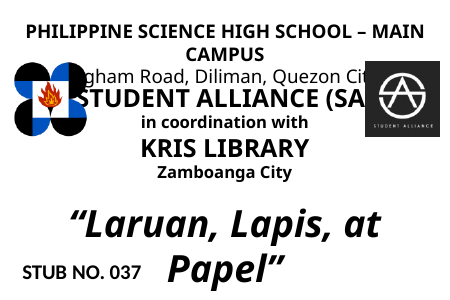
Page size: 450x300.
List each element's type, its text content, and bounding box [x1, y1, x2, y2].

text_box STUB NO. 037 [7, 251, 213, 292]
text_box PHILIPPINE SCIENCE HIGH SCHOOL – MAIN CAMPUS Agham Road, Diliman, Quezon City [0, 12, 450, 74]
text_box “Laruan, Lapis, at Papel” [0, 192, 450, 298]
text_box STUDENT ALLIANCE (SA) in coordination with KRIS LIBRARY Zamboanga City [0, 74, 450, 190]
picture [364, 60, 441, 137]
picture [12, 60, 88, 137]
